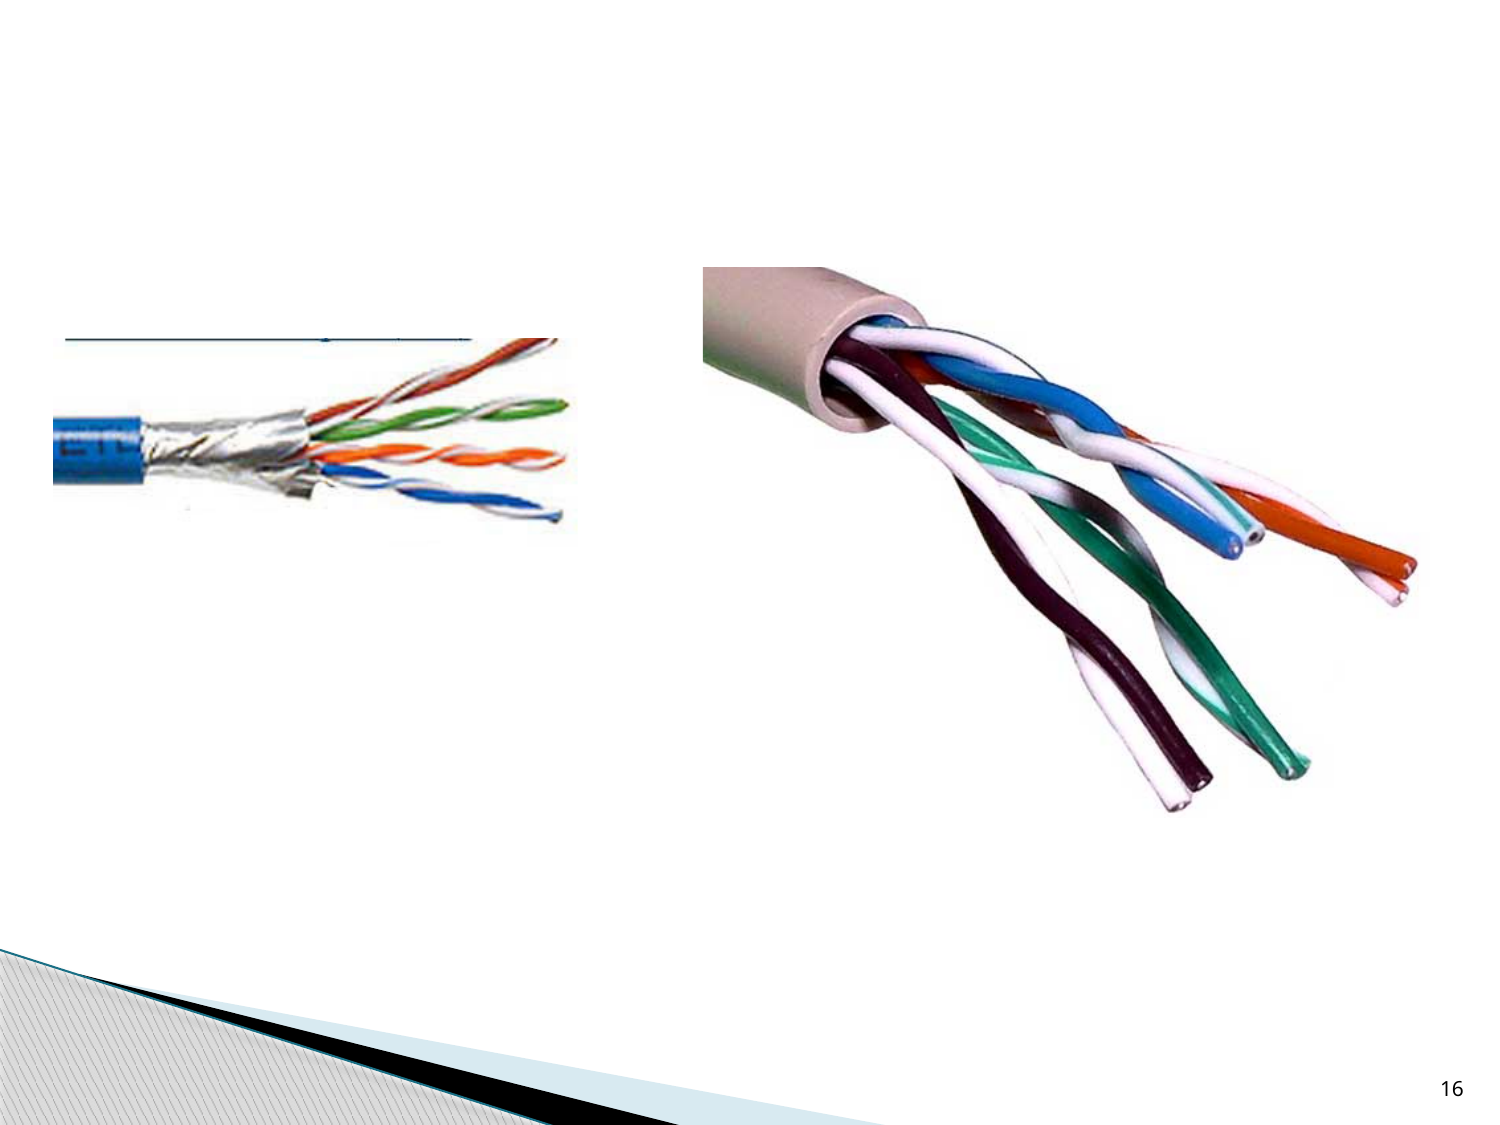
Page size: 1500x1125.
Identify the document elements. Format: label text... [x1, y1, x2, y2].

slide_number 16 [1418, 1051, 1479, 1112]
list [702, 266, 1448, 818]
picture [52, 337, 638, 622]
